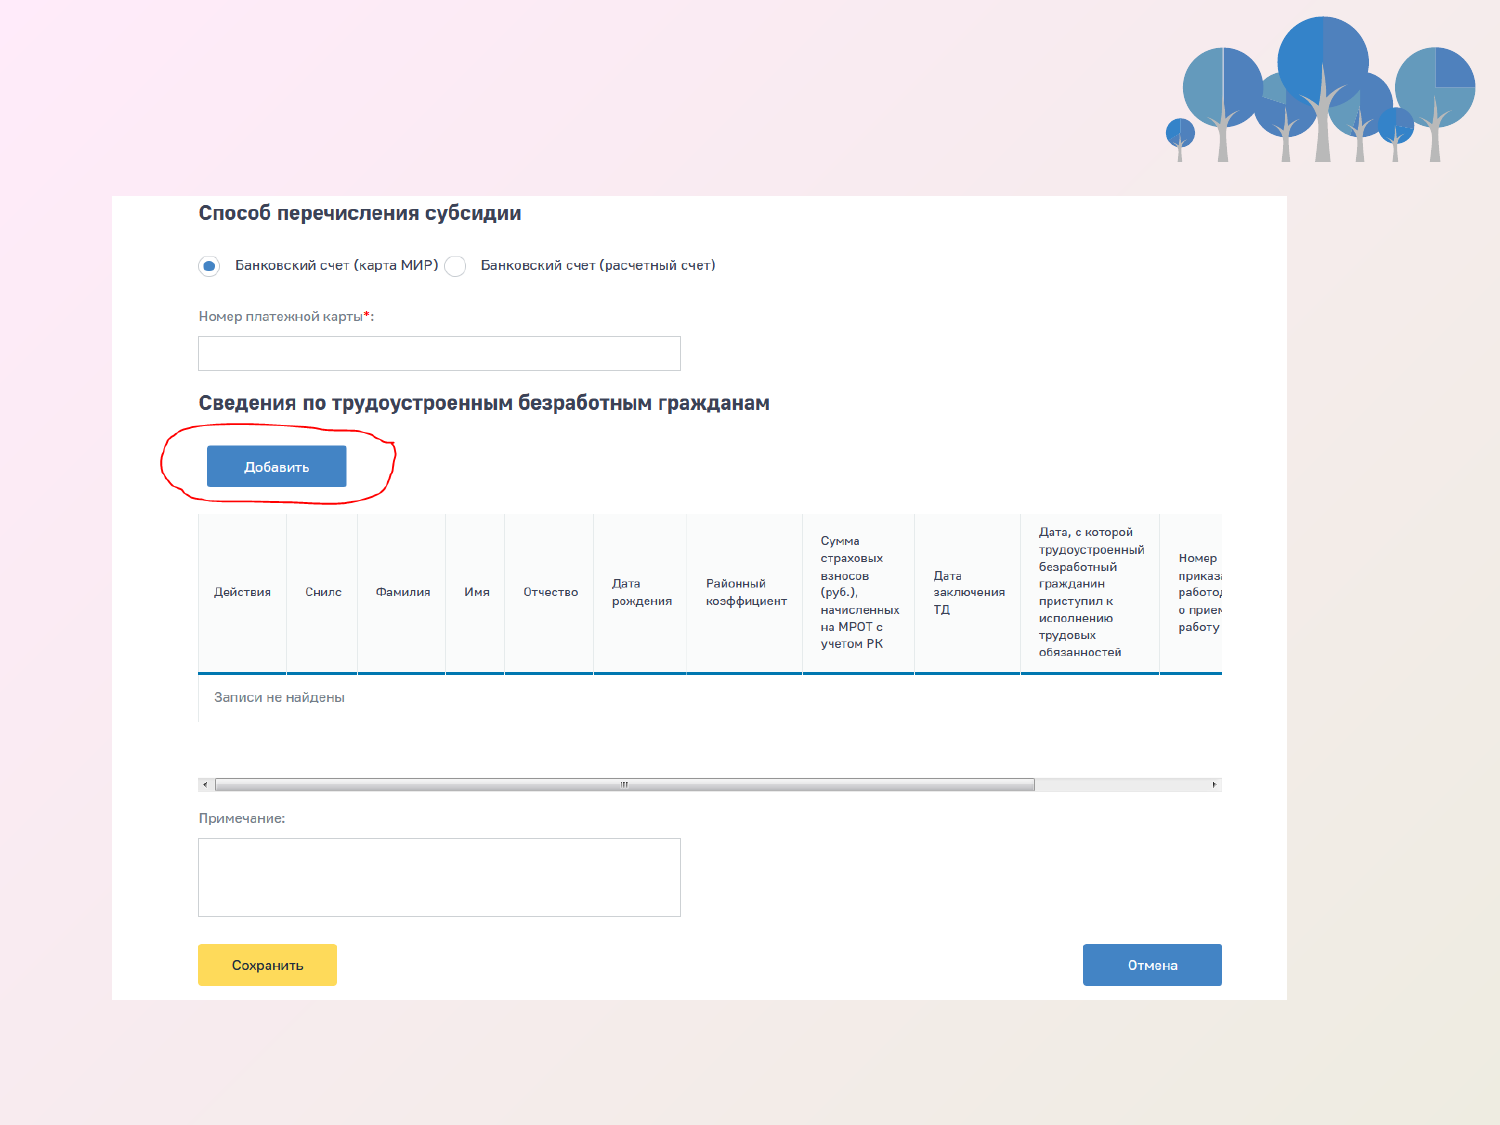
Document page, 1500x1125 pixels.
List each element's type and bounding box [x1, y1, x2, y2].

picture [111, 195, 1287, 1000]
text_box [1165, 15, 1477, 163]
